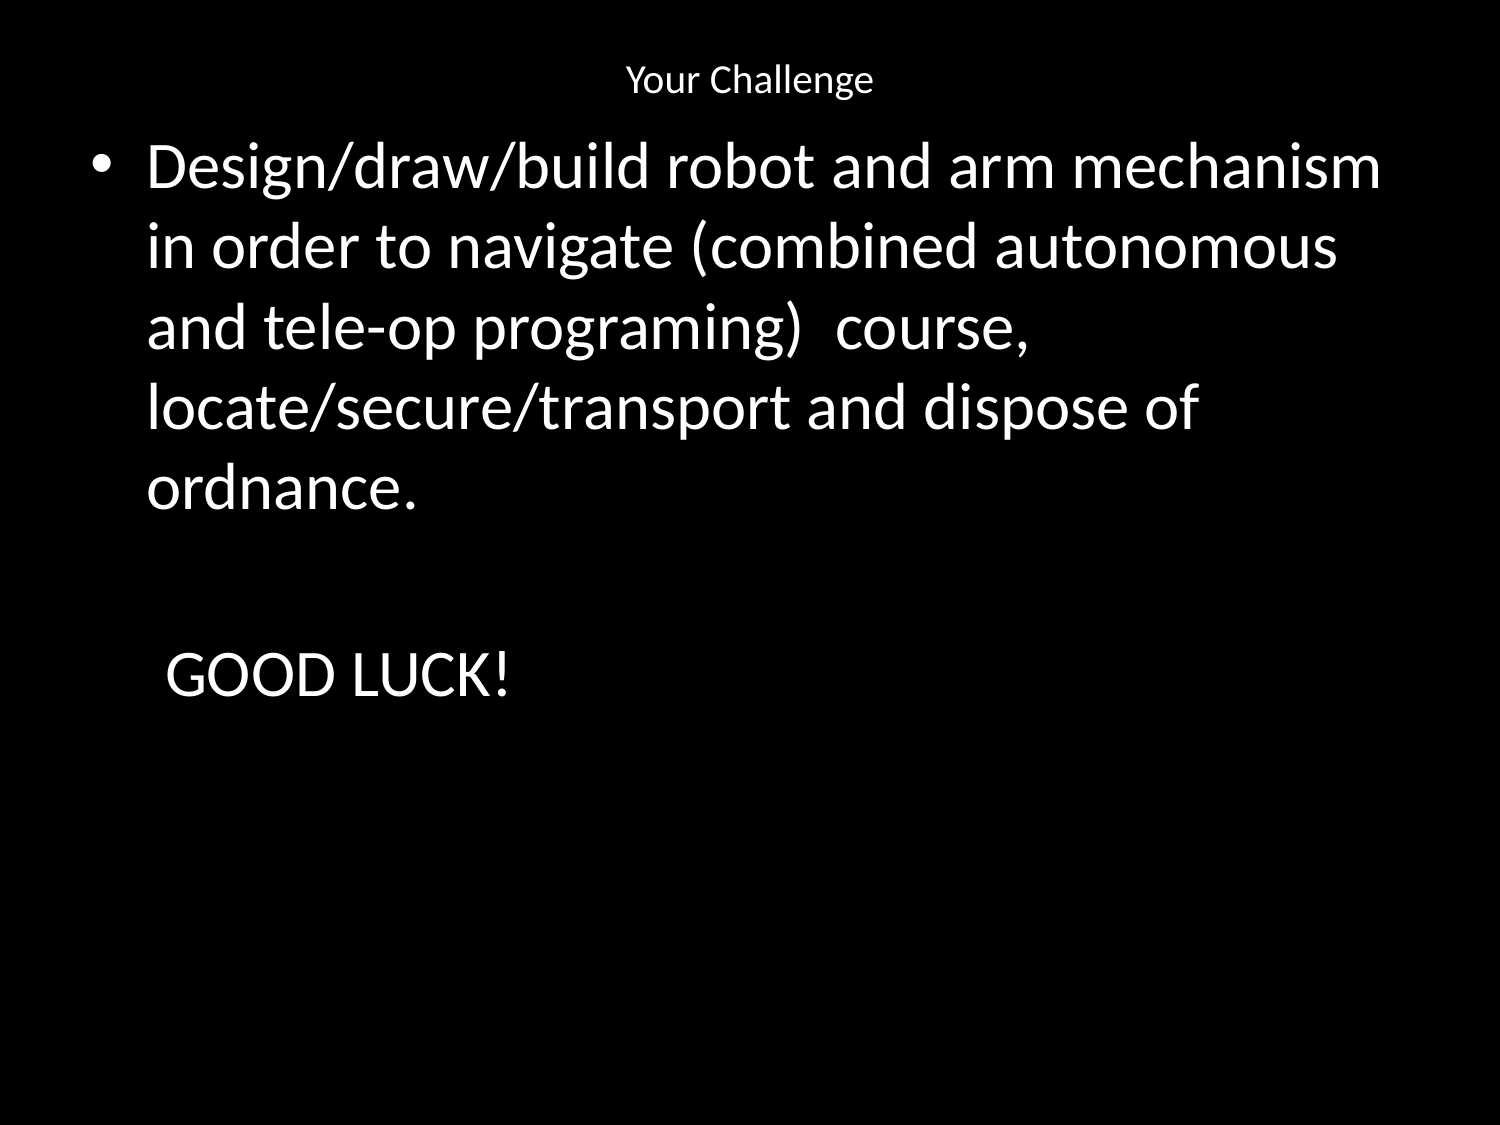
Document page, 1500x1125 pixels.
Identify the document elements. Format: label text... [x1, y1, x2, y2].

title Your Challenge [75, 45, 1425, 114]
list Design/draw/build robot and arm mechanism in order to navigate (combined autonomous and tele-op programing) course, locate/secure/transport and dispose of ordnance. GOOD LUCK! [75, 114, 1425, 1005]
